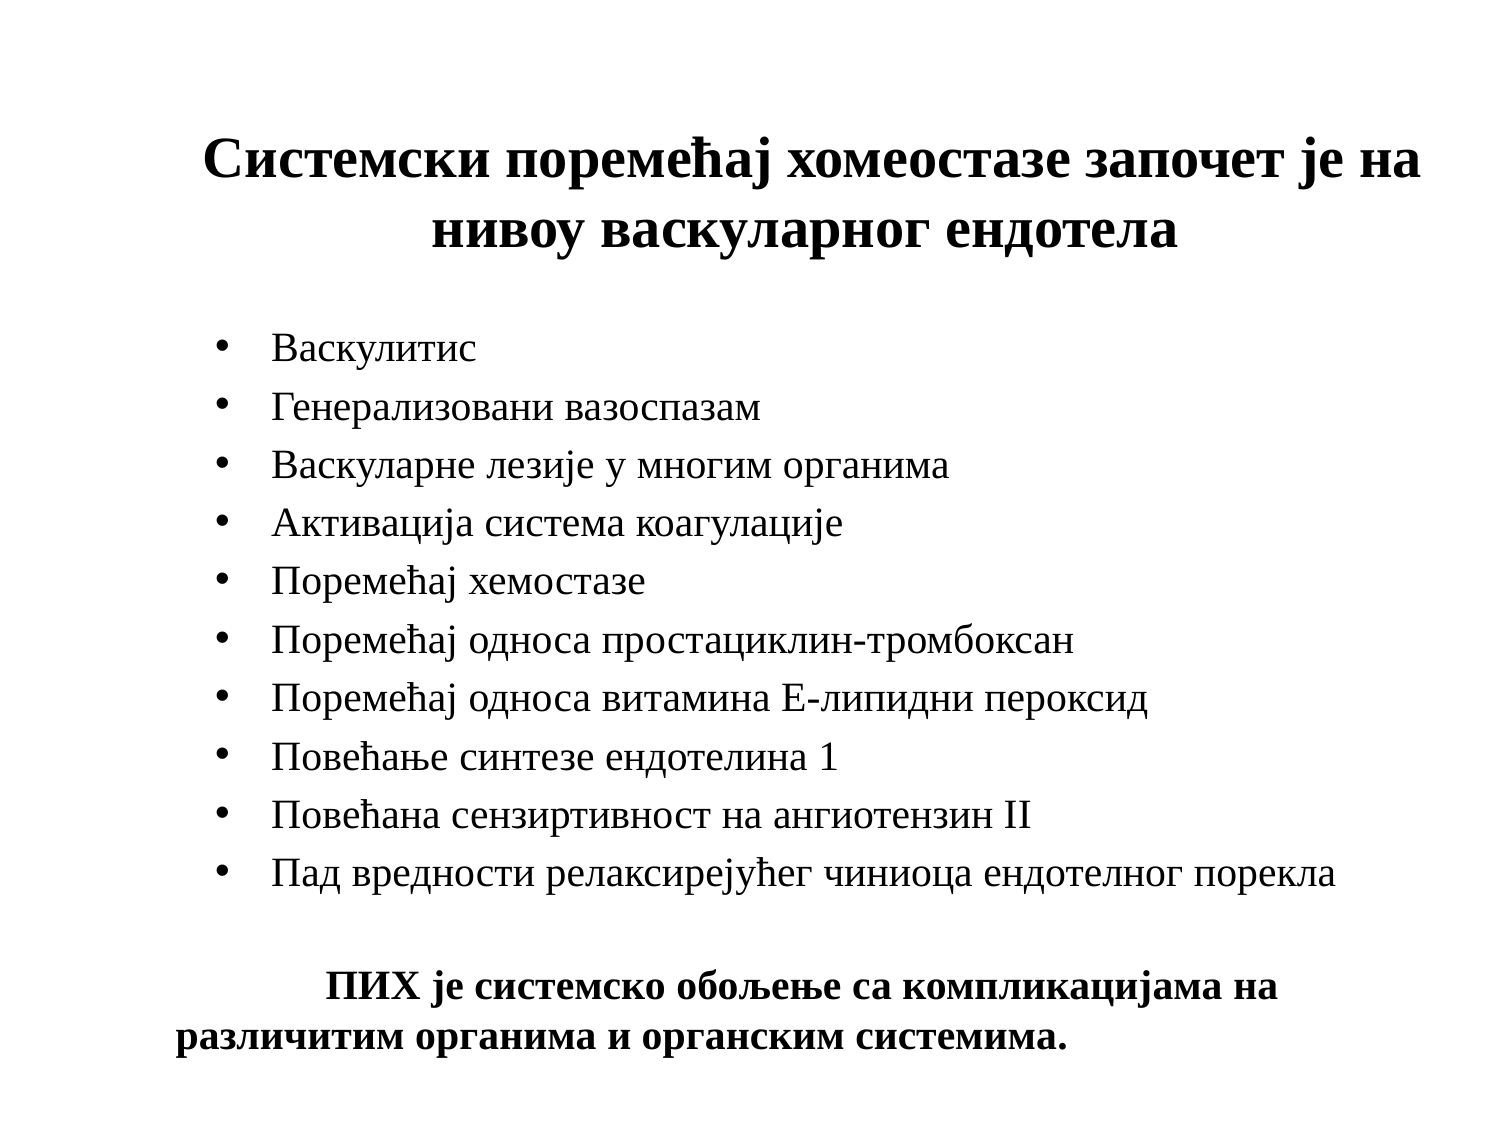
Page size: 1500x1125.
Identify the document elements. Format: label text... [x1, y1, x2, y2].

title Системски поремећај хомеостазе започет је на нивоу васкуларног ендотела [142, 111, 1482, 267]
text_box ПИХ је системско обољење са компликацијама на различитим органима и органским системима. [160, 950, 1500, 1066]
list Васкулитис Генерализовани вазоспазам Васкуларне лезије у многим органима Активација система коагулације Поремећај хемостазе Поремећај односа простациклин-тромбоксан Поремећај односа витамина Е-липидни пероксид Повећање синтезе ендотелина 1 Повећана сензиртивност на ангиотензин II Пад вредности релаксирејућег чиниоца ендотелног порекла [200, 312, 1481, 950]
